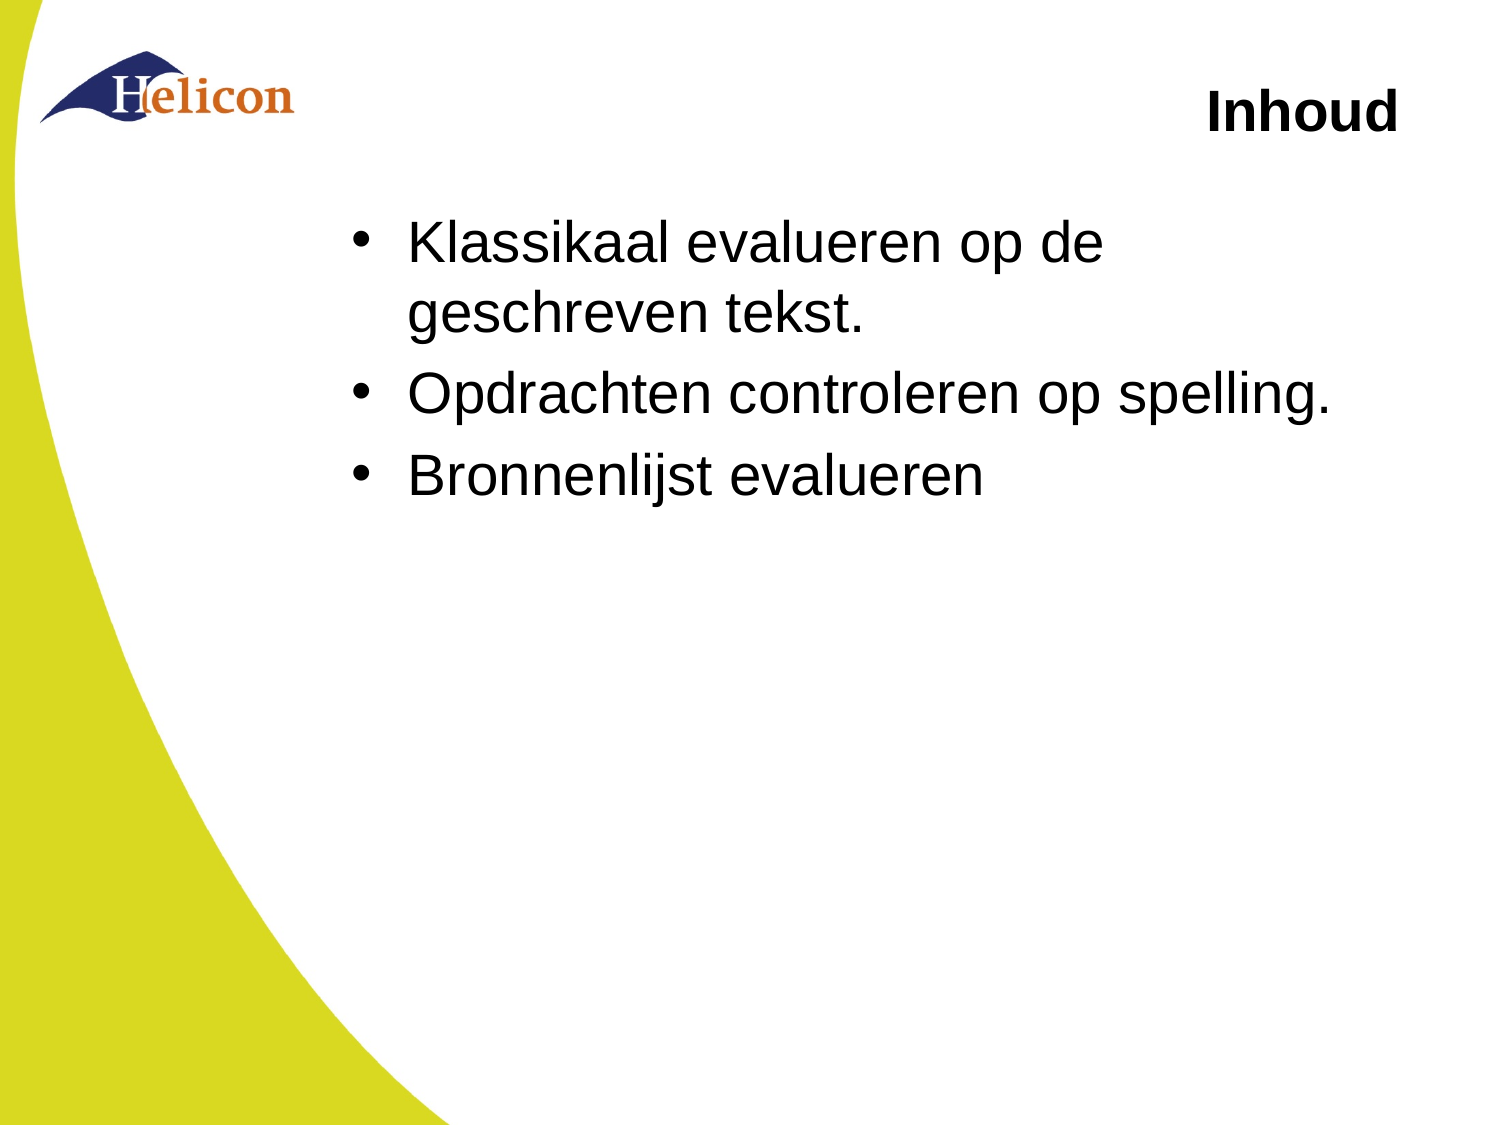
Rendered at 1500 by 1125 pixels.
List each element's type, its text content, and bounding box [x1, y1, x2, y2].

picture [0, 0, 1500, 1125]
title Inhoud [324, 54, 1415, 161]
list Klassikaal evalueren op de geschreven tekst. Opdrachten controleren op spelling. Bronnenlijst evalueren [336, 196, 1425, 1005]
